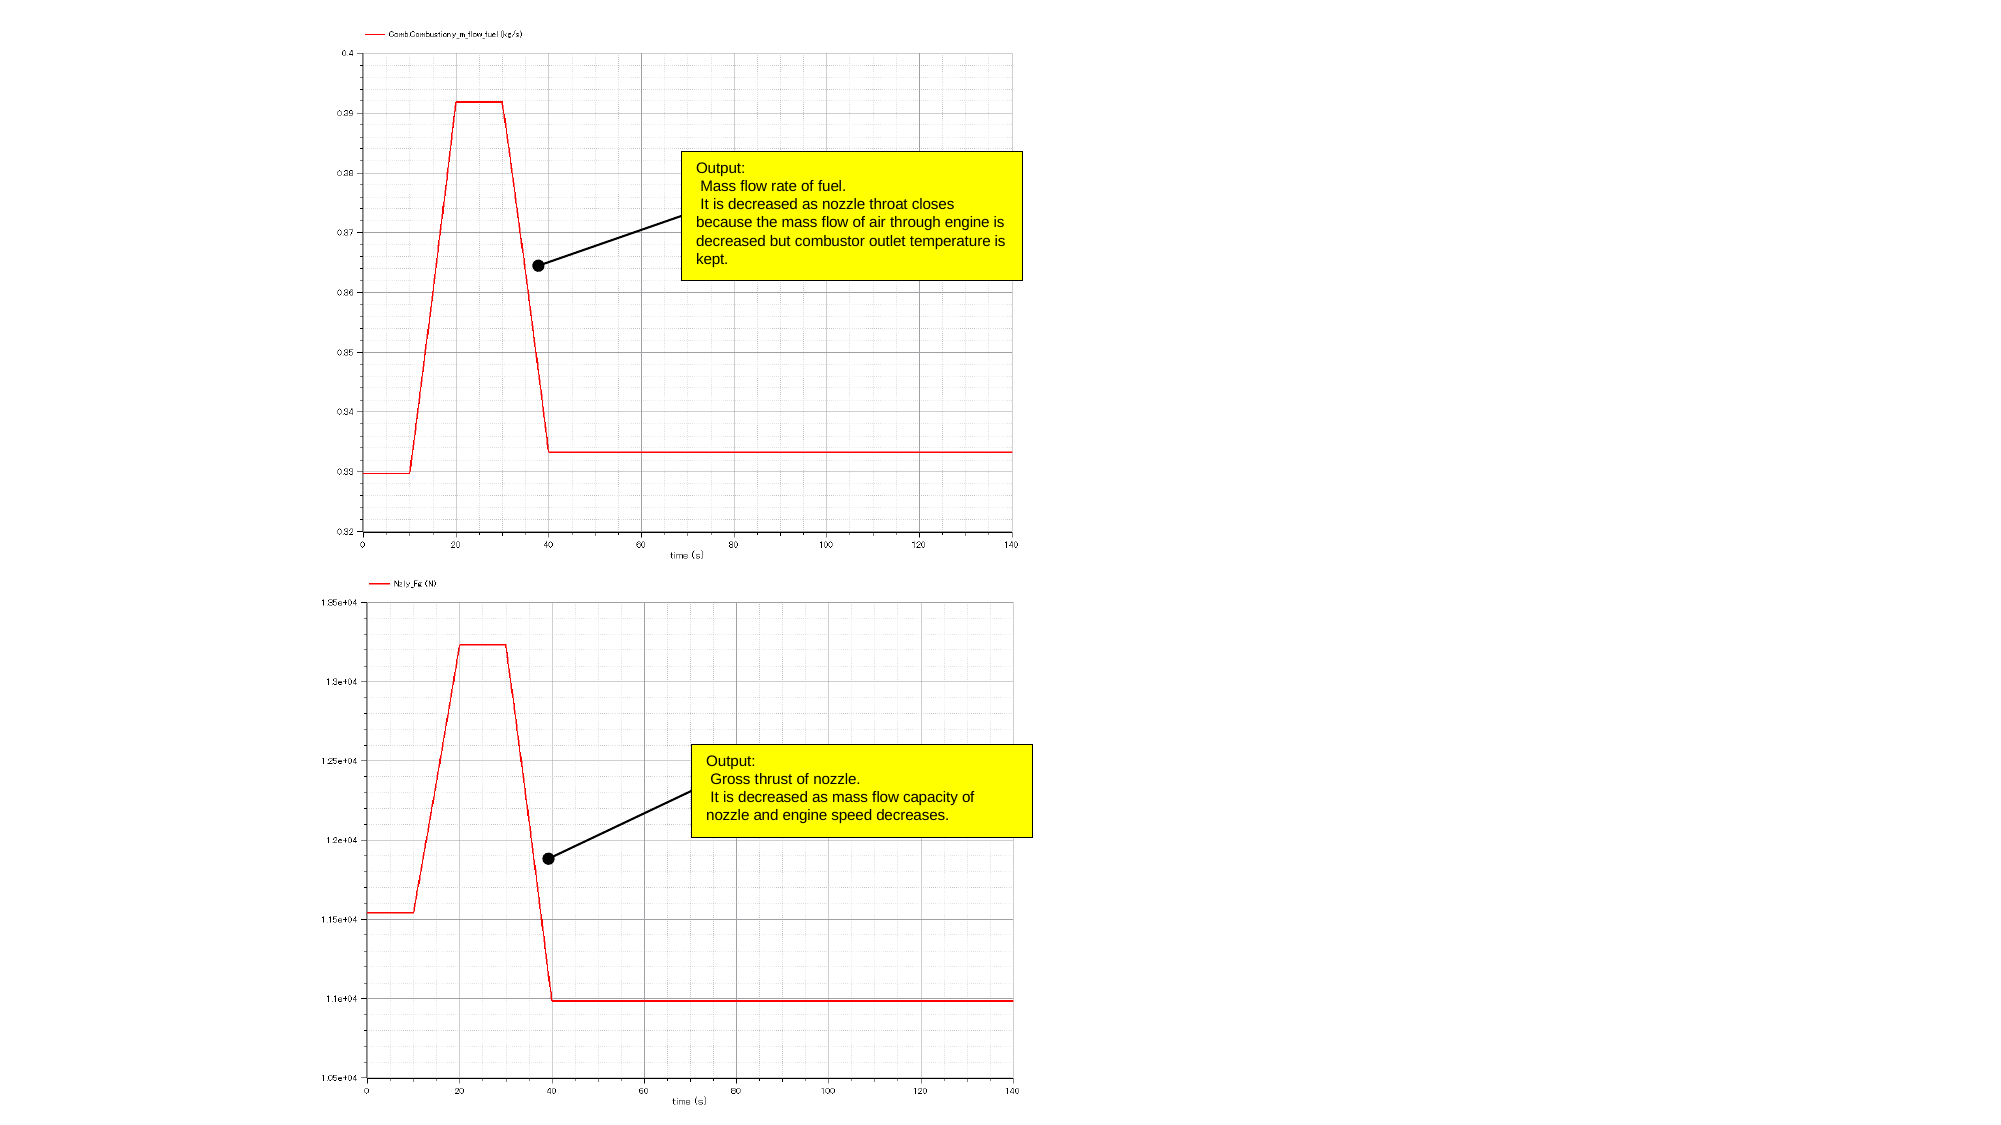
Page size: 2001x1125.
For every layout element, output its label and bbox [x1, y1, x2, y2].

picture [316, 572, 1023, 1109]
text_box [538, 215, 682, 266]
text_box [1023, 744, 1033, 838]
text_box [548, 790, 692, 859]
picture [333, 26, 1023, 563]
